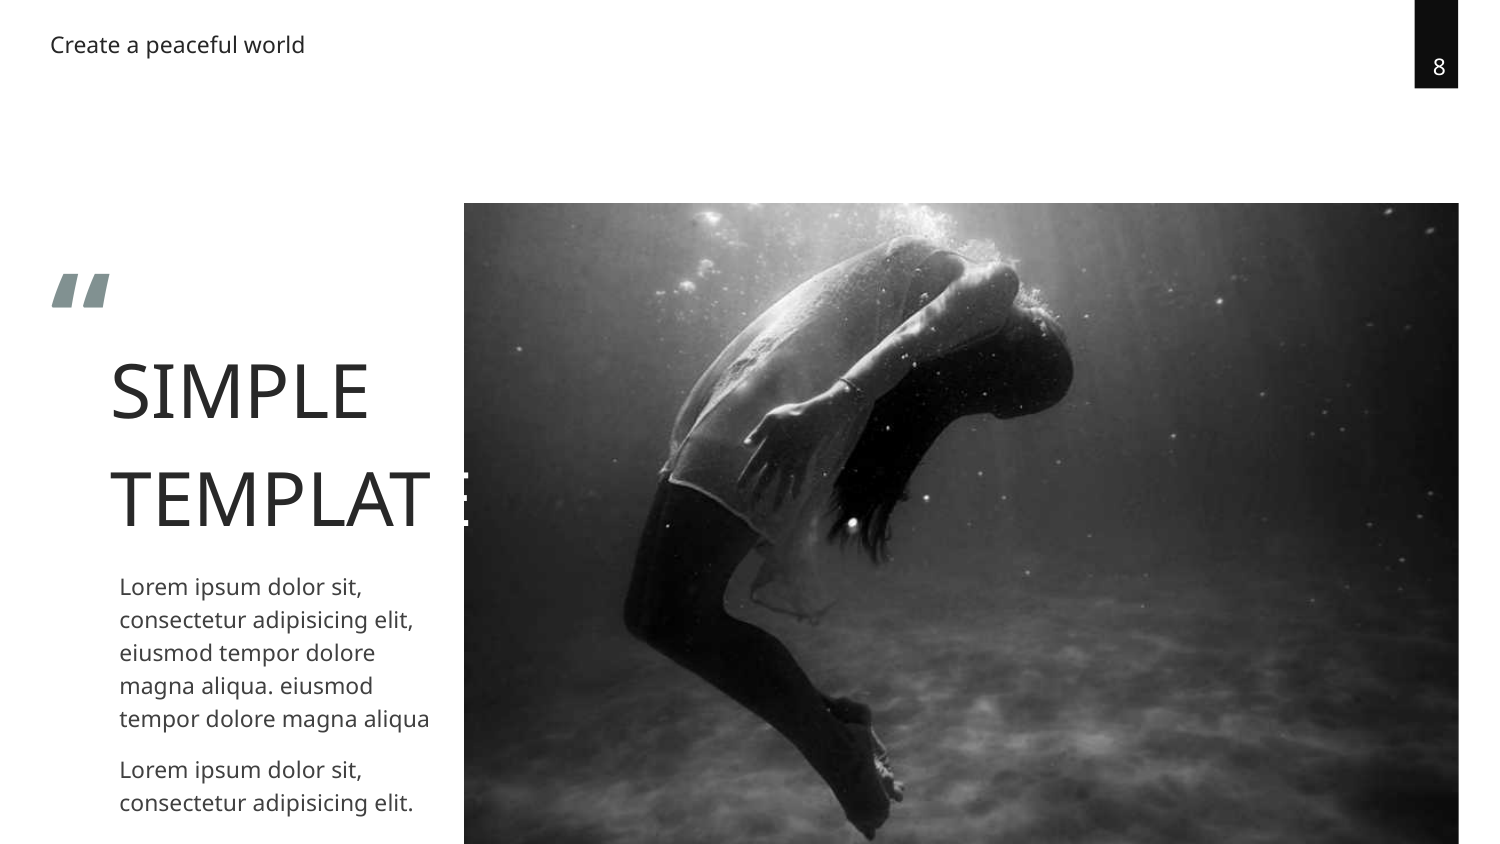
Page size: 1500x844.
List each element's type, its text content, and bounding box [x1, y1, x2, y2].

text_box Lorem ipsum dolor sit, consectetur adipisicing elit. [108, 744, 464, 822]
text_box Create a peaceful world [38, 25, 412, 64]
slide_number 8 [1398, 0, 1480, 319]
picture [464, 203, 1459, 844]
text_box “ [39, 229, 237, 406]
text_box SIMPLE TEMPLATE [99, 319, 464, 547]
text_box Lorem ipsum dolor sit, consectetur adipisicing elit, eiusmod tempor dolore magna aliqua. eiusmod tempor dolore magna aliqua [108, 561, 464, 738]
